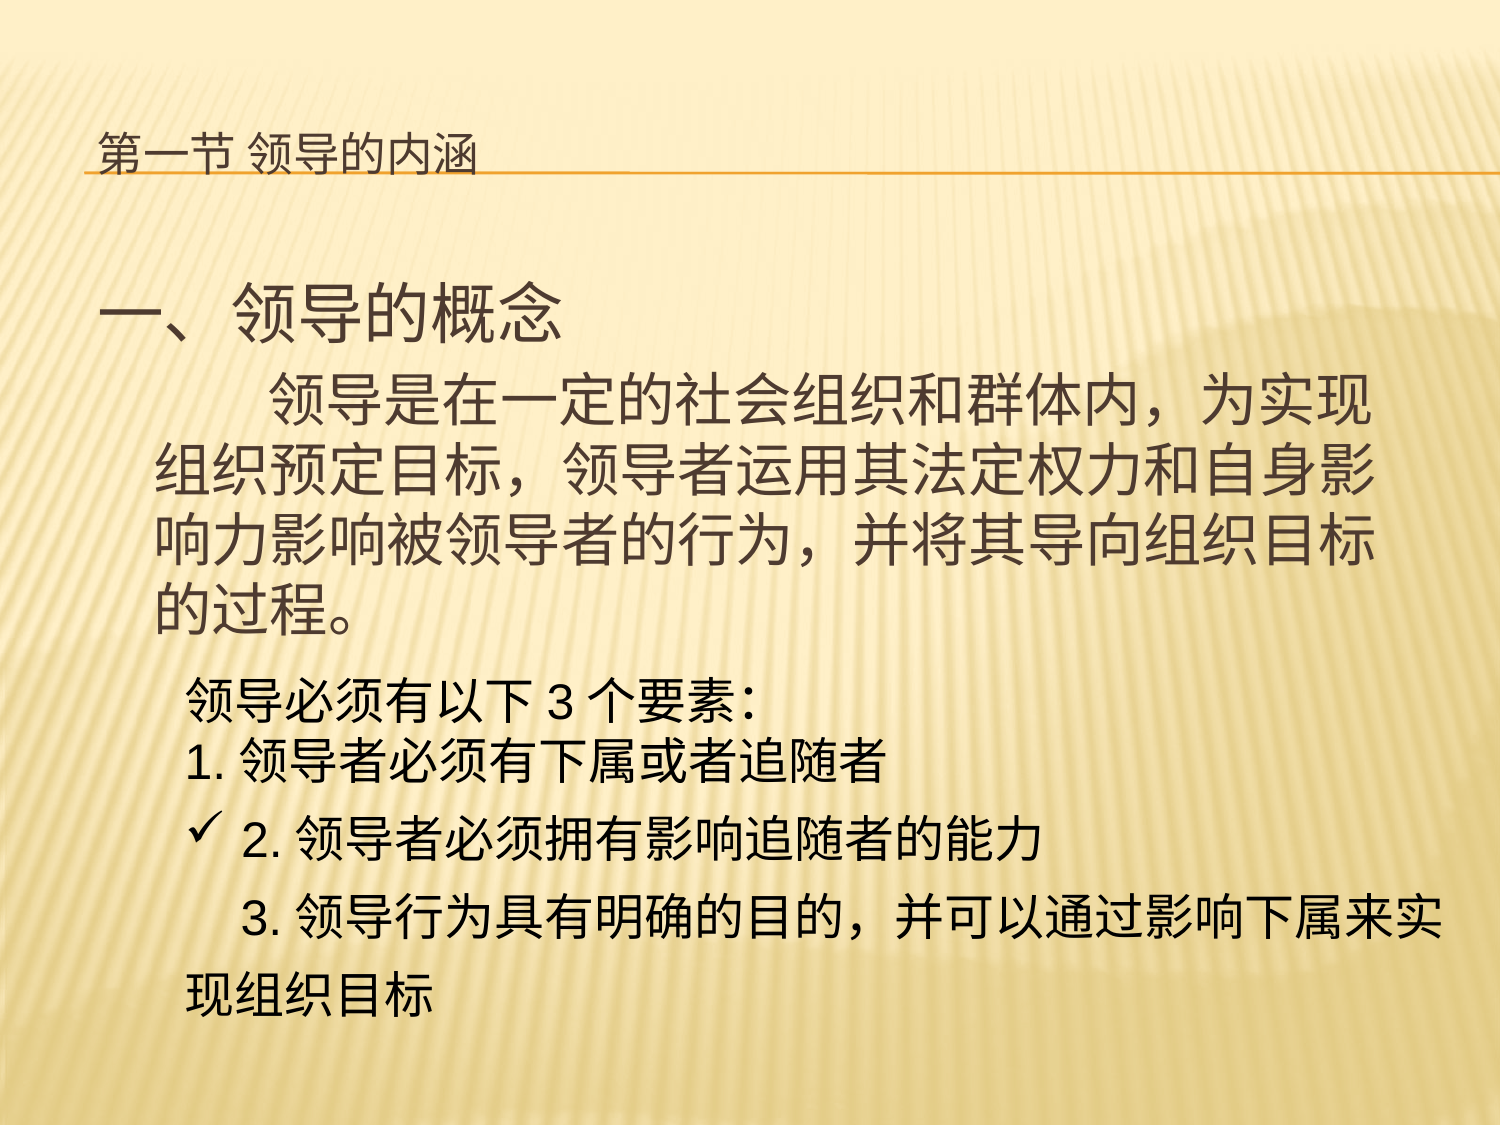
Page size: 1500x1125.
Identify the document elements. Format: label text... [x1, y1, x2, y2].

list 一、领导的概念 领导是在一定的社会组织和群体内，为实现组织预定目标，领导者运用其法定权力和自身影响力影响被领导者的行为，并将其导向组织目标的过程。 [81, 264, 1433, 663]
text_box 领导必须有以下3个要素： 1.领导者必须有下属或者追随者 2.领导者必须拥有影响追随者的能力 3.领导行为具有明确的目的，并可以通过影响下属来实现组织目标 [169, 662, 1470, 1031]
title 第一节 领导的内涵 [82, 117, 1432, 245]
